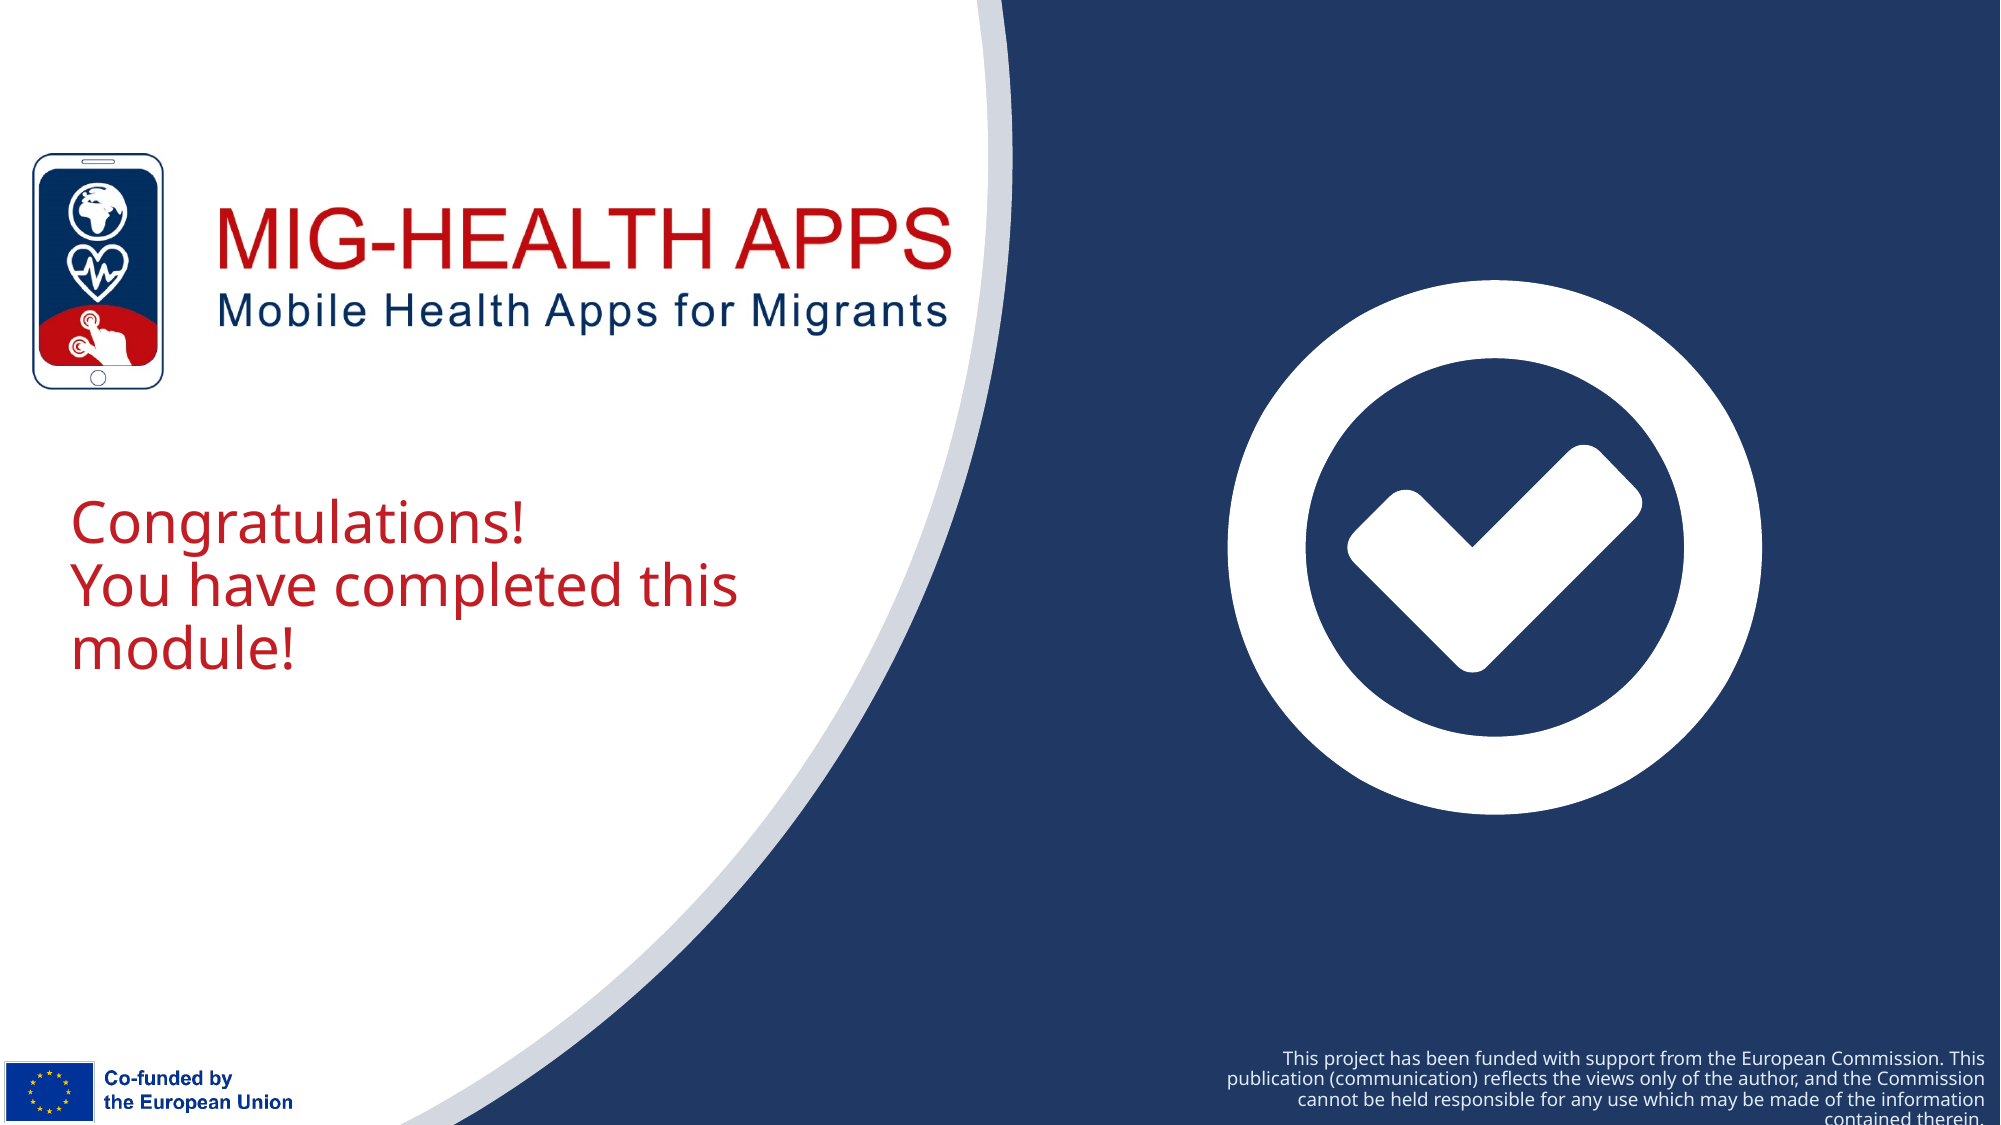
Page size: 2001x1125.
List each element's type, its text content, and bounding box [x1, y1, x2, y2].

picture [1226, 280, 1763, 816]
text_box Congratulations! You have completed this module! [55, 479, 882, 697]
text_box This project has been funded with support from the European Commission. This publication (communication) reflects the views only of the author, and the Commission cannot be held responsible for any use which may be made of the information contained therein. [1201, 1038, 2000, 1125]
picture [32, 153, 951, 390]
text_box [882, 0, 1014, 685]
picture [1, 1058, 304, 1125]
text_box [0, 0, 990, 1125]
text_box [404, 697, 876, 1125]
picture [70, 569, 452, 951]
